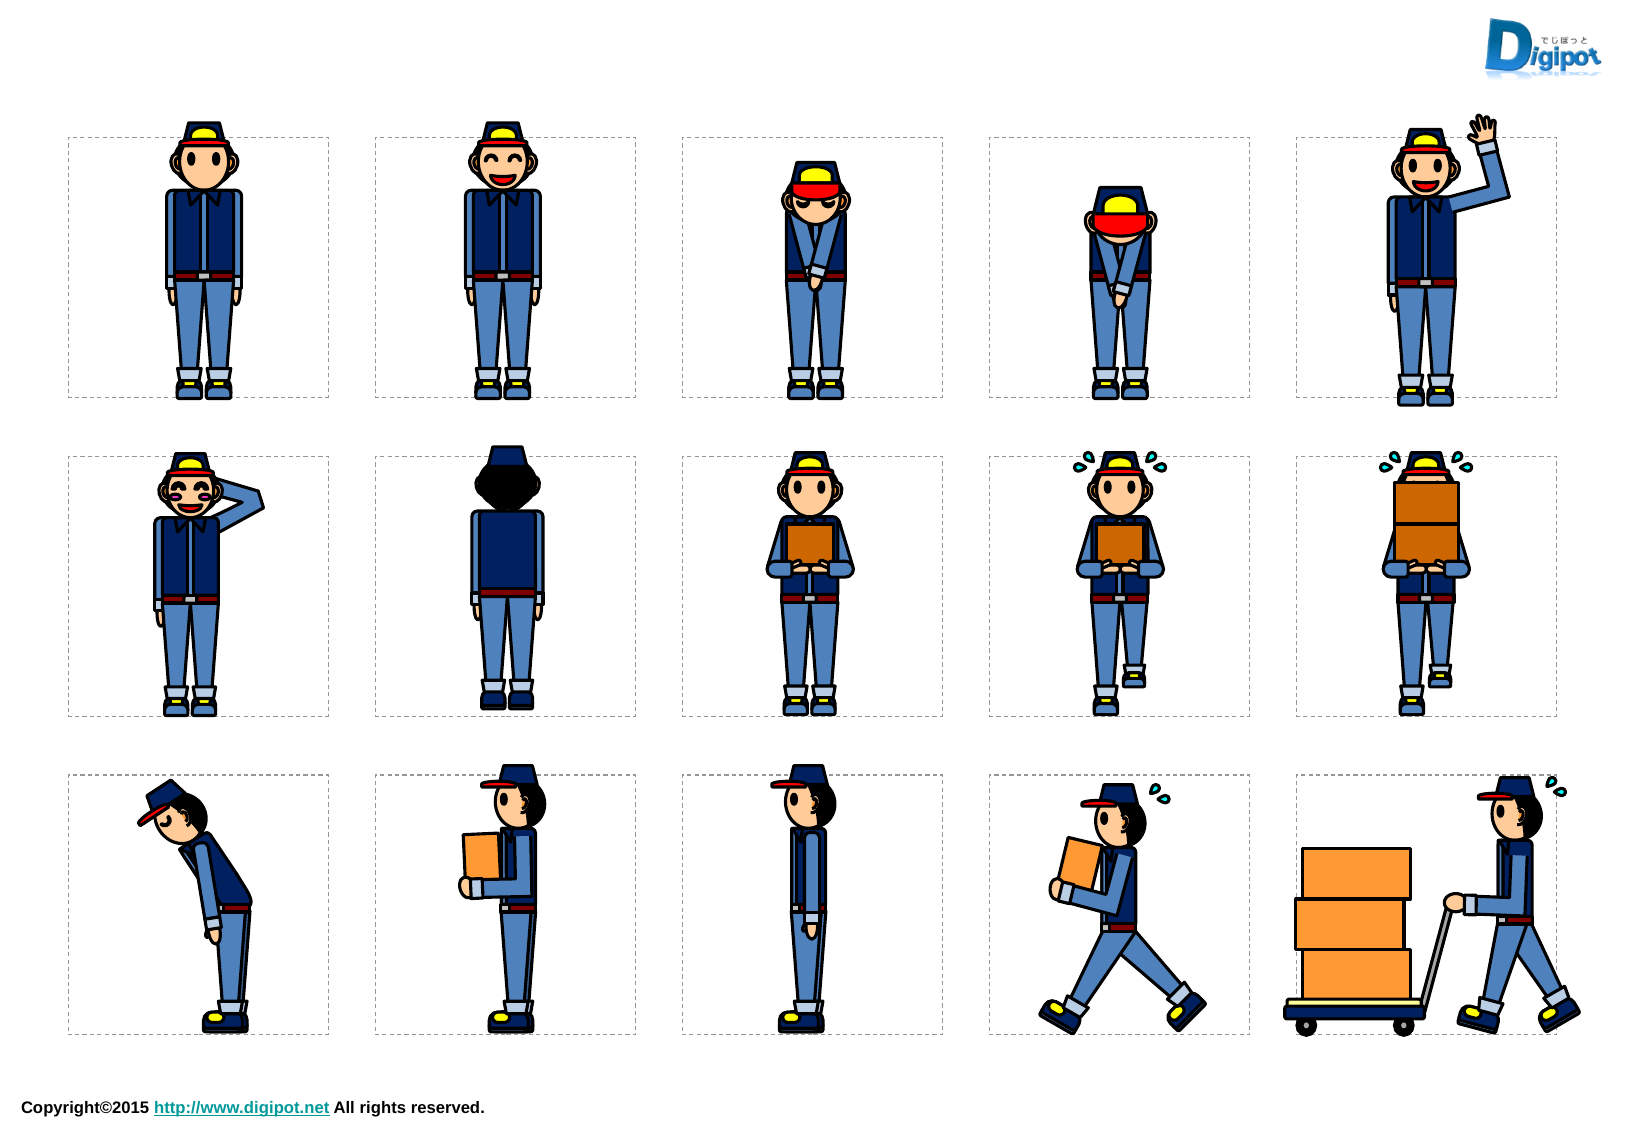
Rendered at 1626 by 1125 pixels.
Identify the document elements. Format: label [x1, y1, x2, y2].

text_box [1049, 783, 1172, 1035]
text_box [1085, 187, 1157, 399]
text_box [154, 453, 263, 716]
text_box [465, 122, 541, 399]
text_box [471, 446, 544, 710]
text_box [166, 122, 242, 399]
text_box [782, 162, 850, 399]
text_box [1380, 451, 1473, 715]
text_box [1388, 114, 1503, 406]
text_box [454, 765, 545, 1033]
text_box [1074, 451, 1167, 715]
text_box [766, 452, 854, 715]
text_box [158, 778, 251, 1033]
text_box [1284, 776, 1566, 1036]
text_box [771, 765, 835, 1033]
picture [1485, 18, 1602, 82]
